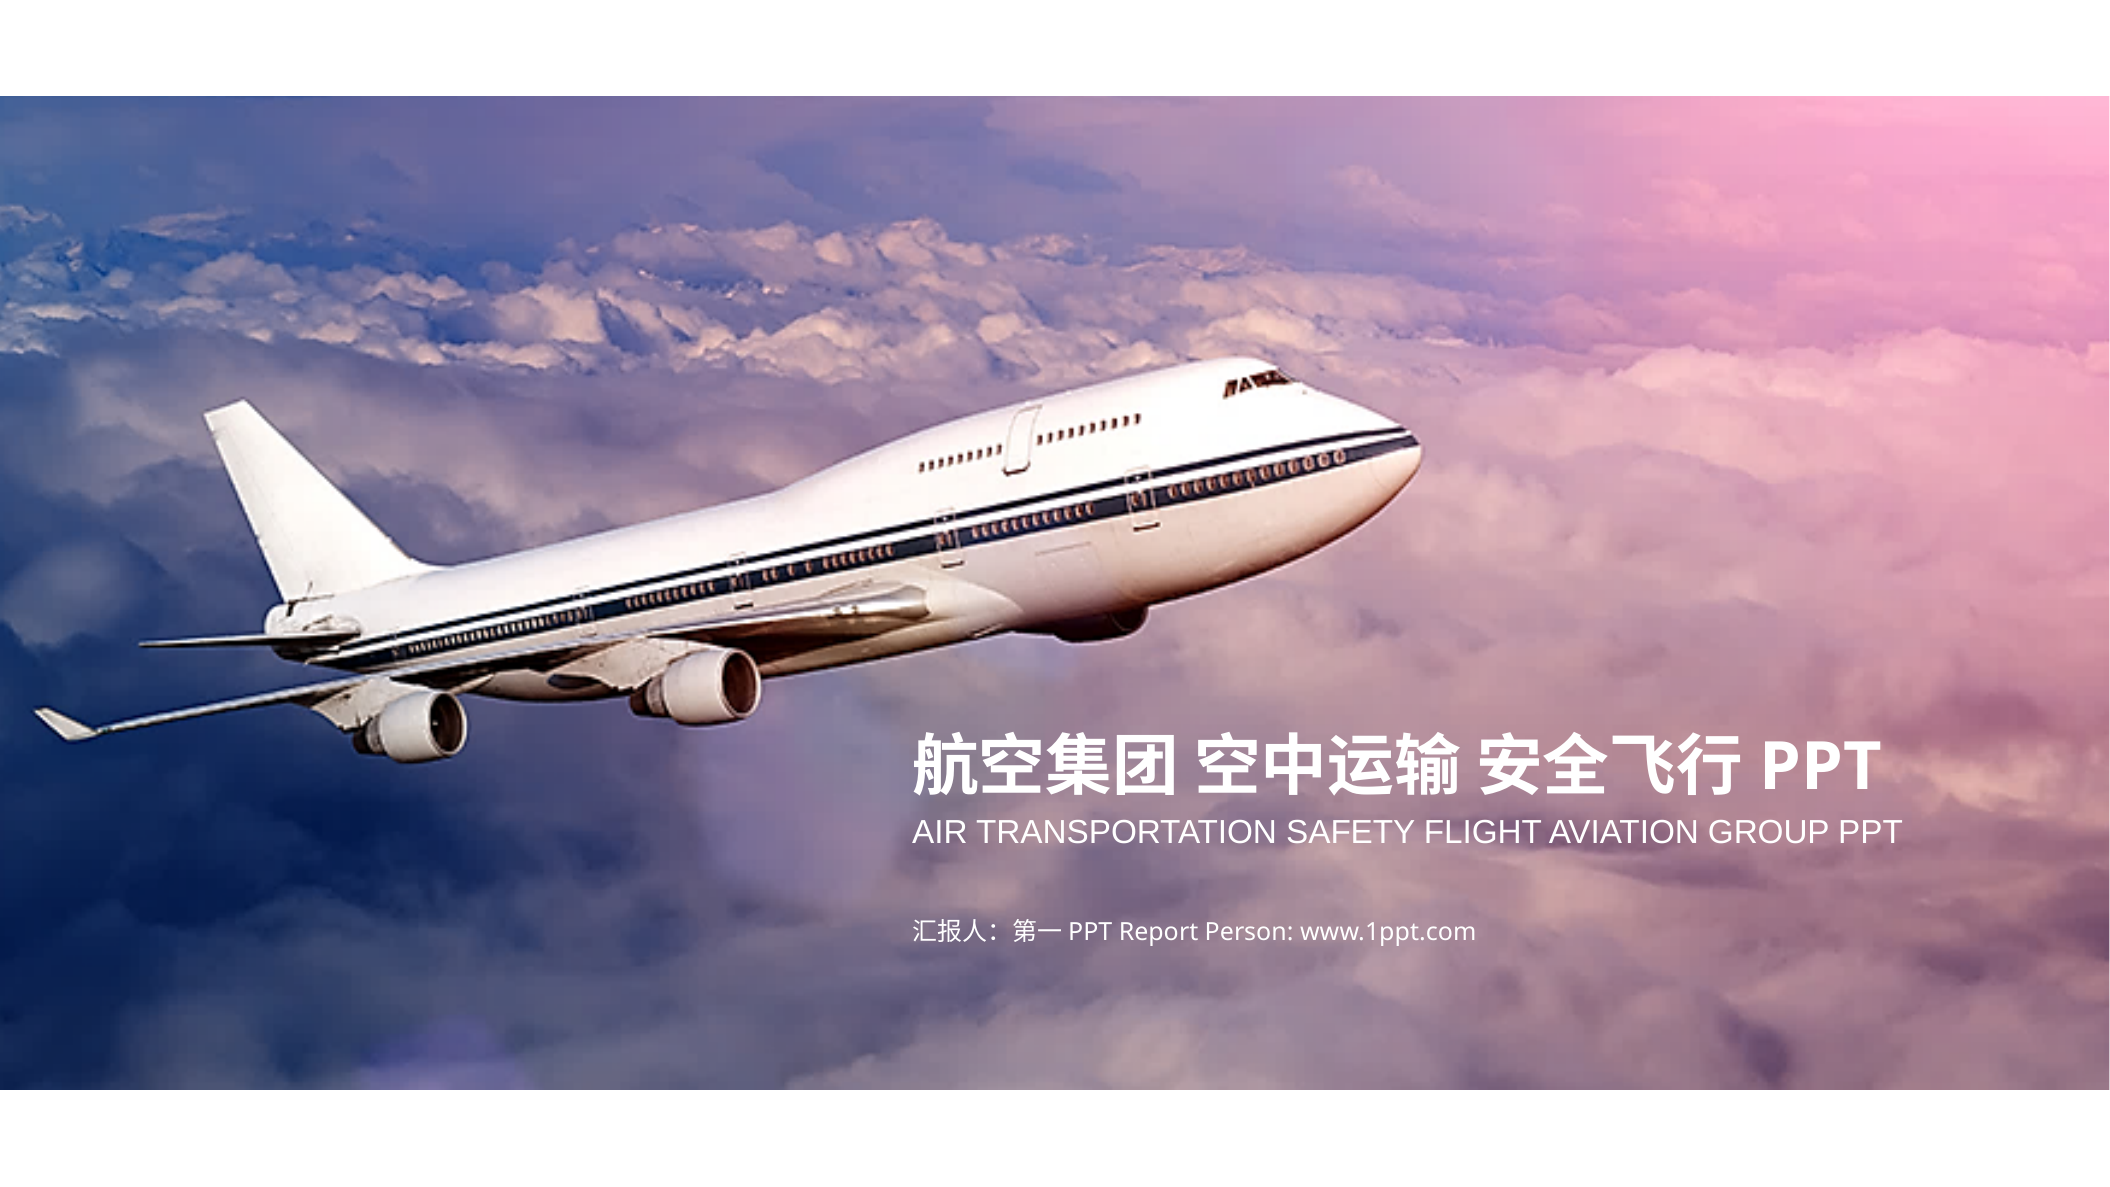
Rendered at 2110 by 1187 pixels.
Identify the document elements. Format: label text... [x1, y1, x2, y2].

text_box 汇报人：第一PPT Report Person: www.1ppt.com [912, 915, 1817, 946]
text_box 航空集团 空中运输 安全飞行PPT [912, 722, 1917, 803]
text_box [0, 96, 2110, 1090]
text_box AIR TRANSPORTATION SAFETY FLIGHT AVIATION GROUP PPT [912, 809, 1917, 850]
